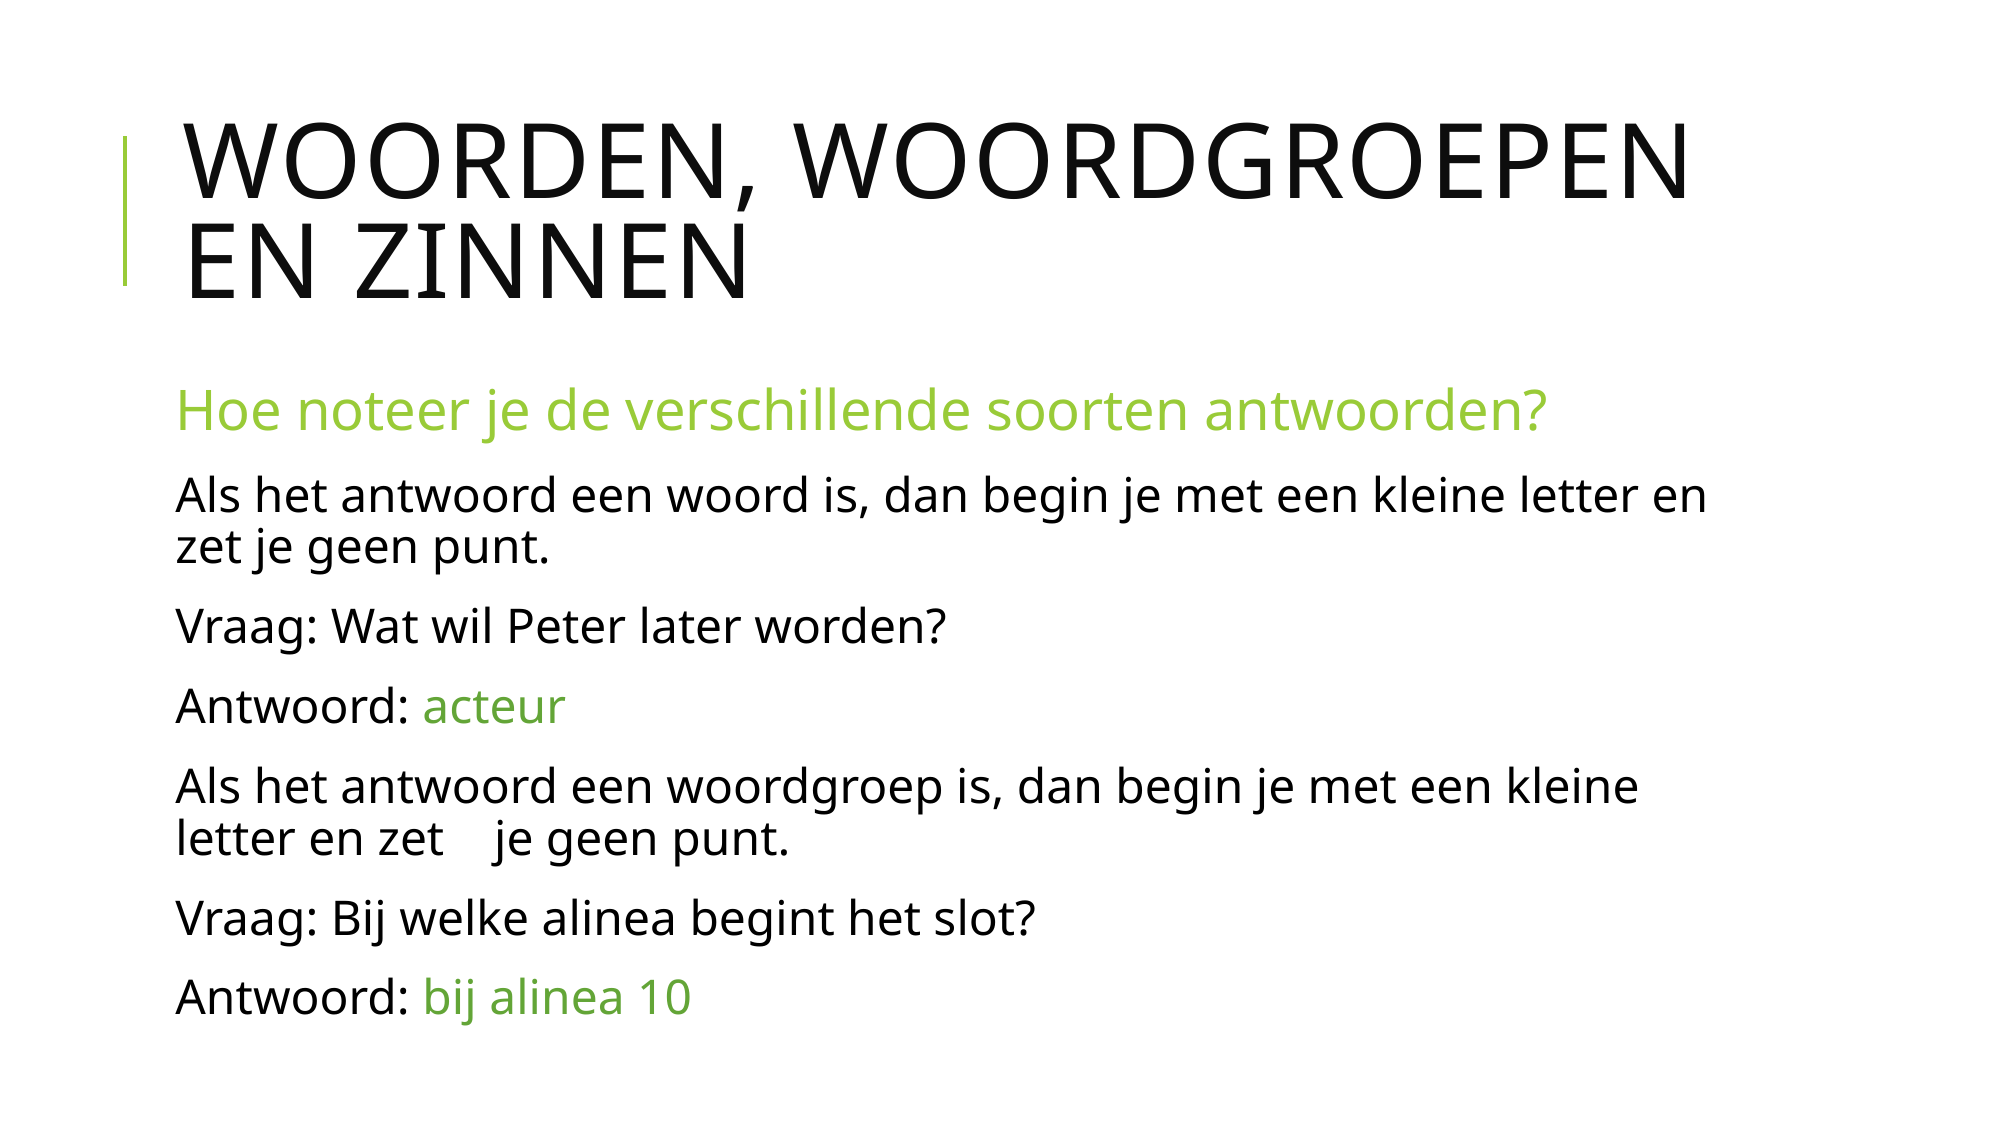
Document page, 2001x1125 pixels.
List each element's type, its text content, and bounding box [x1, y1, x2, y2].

list Hoe noteer je de verschillende soorten antwoorden? Als het antwoord een woord is, dan begin je met een kleine letter en zet je geen punt. Vraag: Wat wil Peter later worden? Antwoord: acteur Als het antwoord een woordgroep is, dan begin je met een kleine letter en zet je geen punt. Vraag: Bij welke alinea begint het slot? Antwoord: bij alinea 10 [168, 375, 1763, 1035]
title woorden, woordgroepen en zinnen [168, 96, 1763, 342]
